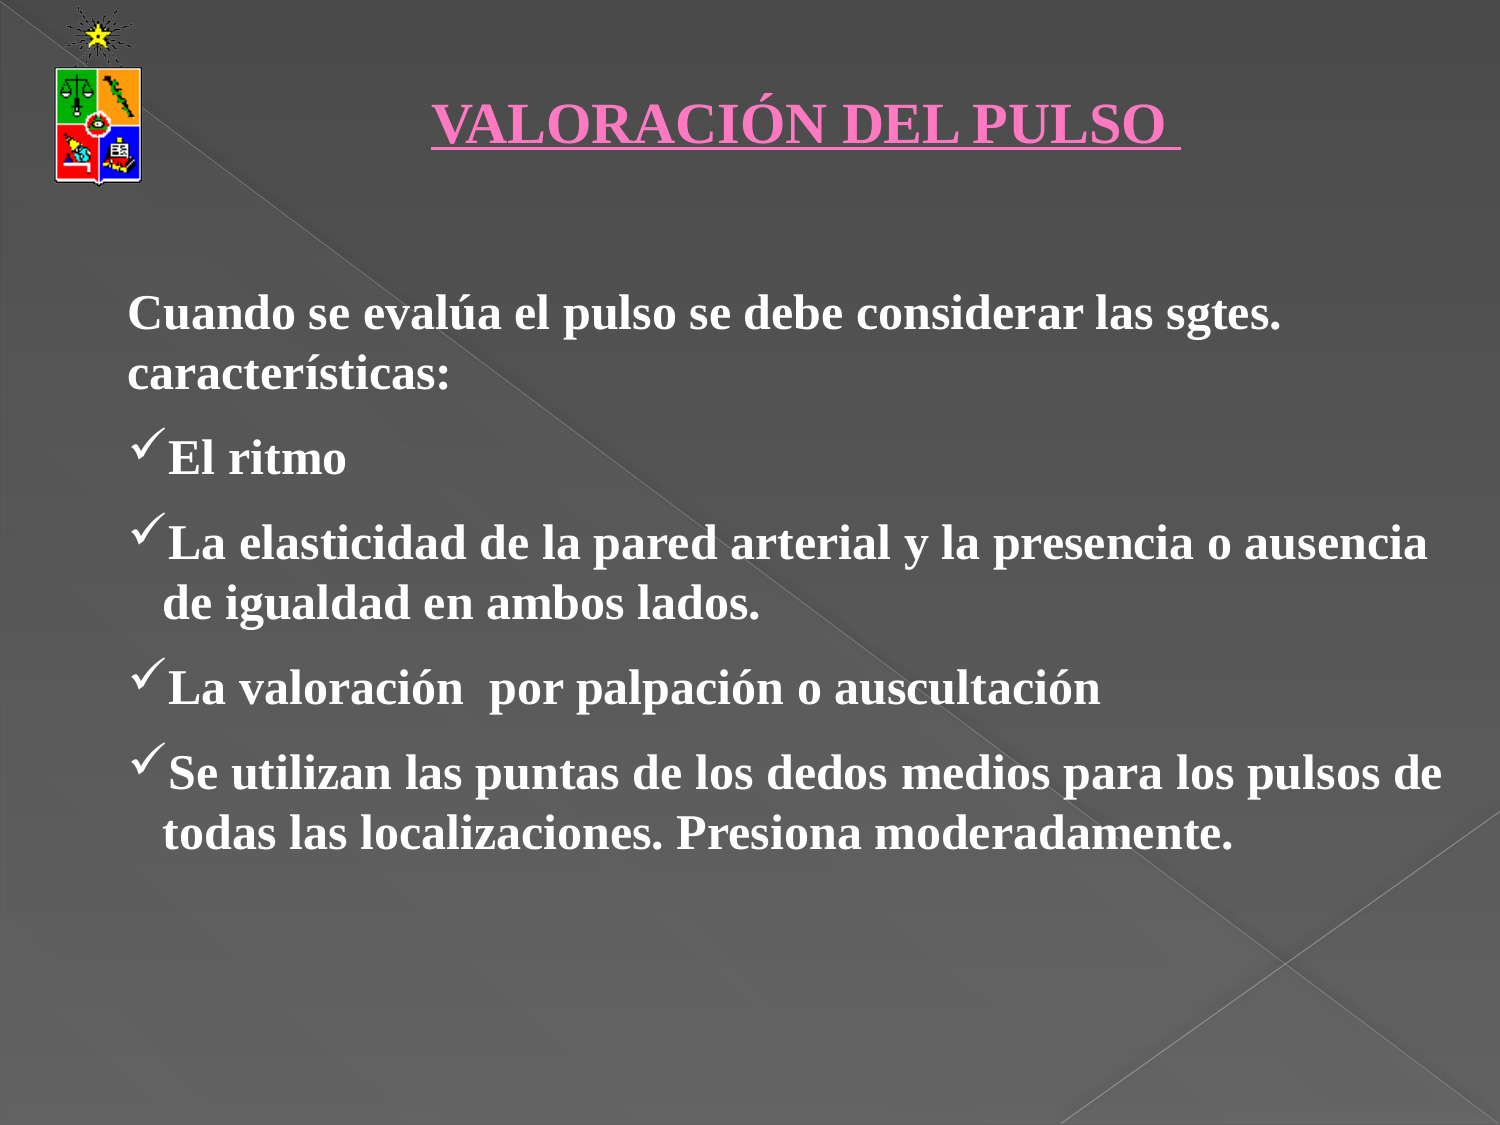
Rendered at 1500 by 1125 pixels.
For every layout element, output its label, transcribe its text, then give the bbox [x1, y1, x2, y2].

text_box VALORACIÓN DEL PULSO Cuando se evalúa el pulso se debe considerar las sgtes. características: El ritmo La elasticidad de la pared arterial y la presencia o ausencia de igualdad en ambos lados. La valoración por palpación o auscultación Se utilizan las puntas de los dedos medios para los pulsos de todas las localizaciones. Presiona moderadamente. [112, 78, 1500, 952]
picture [37, 0, 160, 193]
